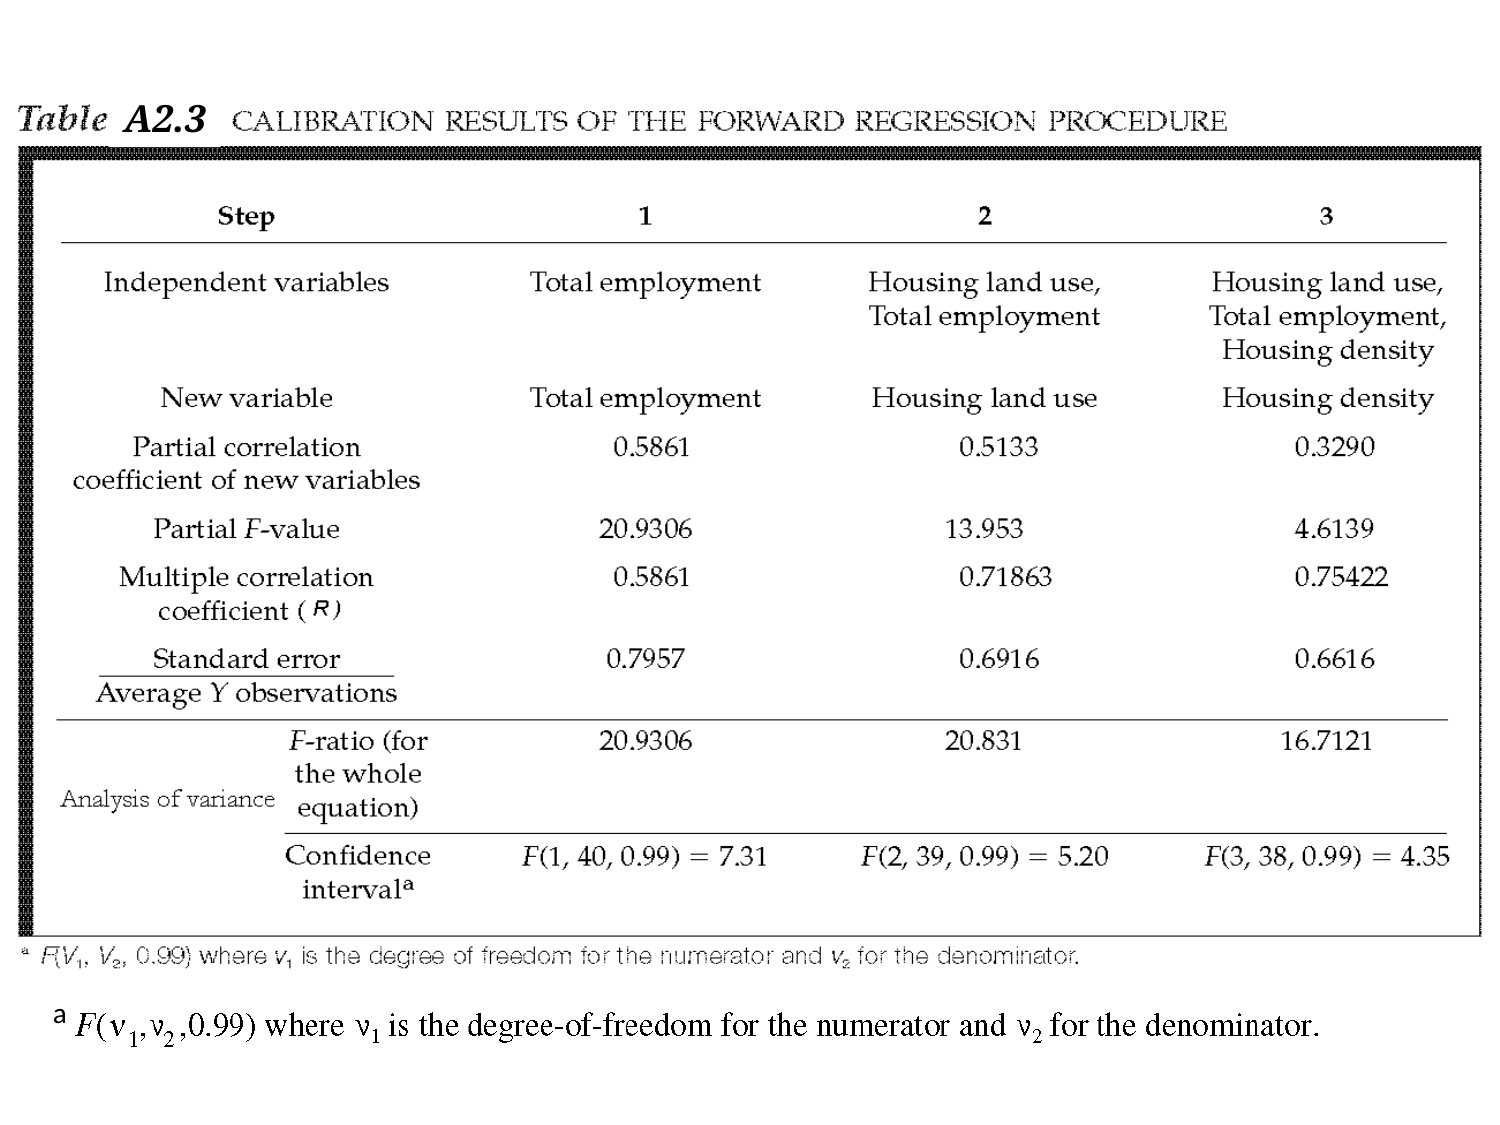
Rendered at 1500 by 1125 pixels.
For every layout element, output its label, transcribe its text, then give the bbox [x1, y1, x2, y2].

picture [0, 86, 1500, 1063]
text_box a [38, 995, 69, 1038]
